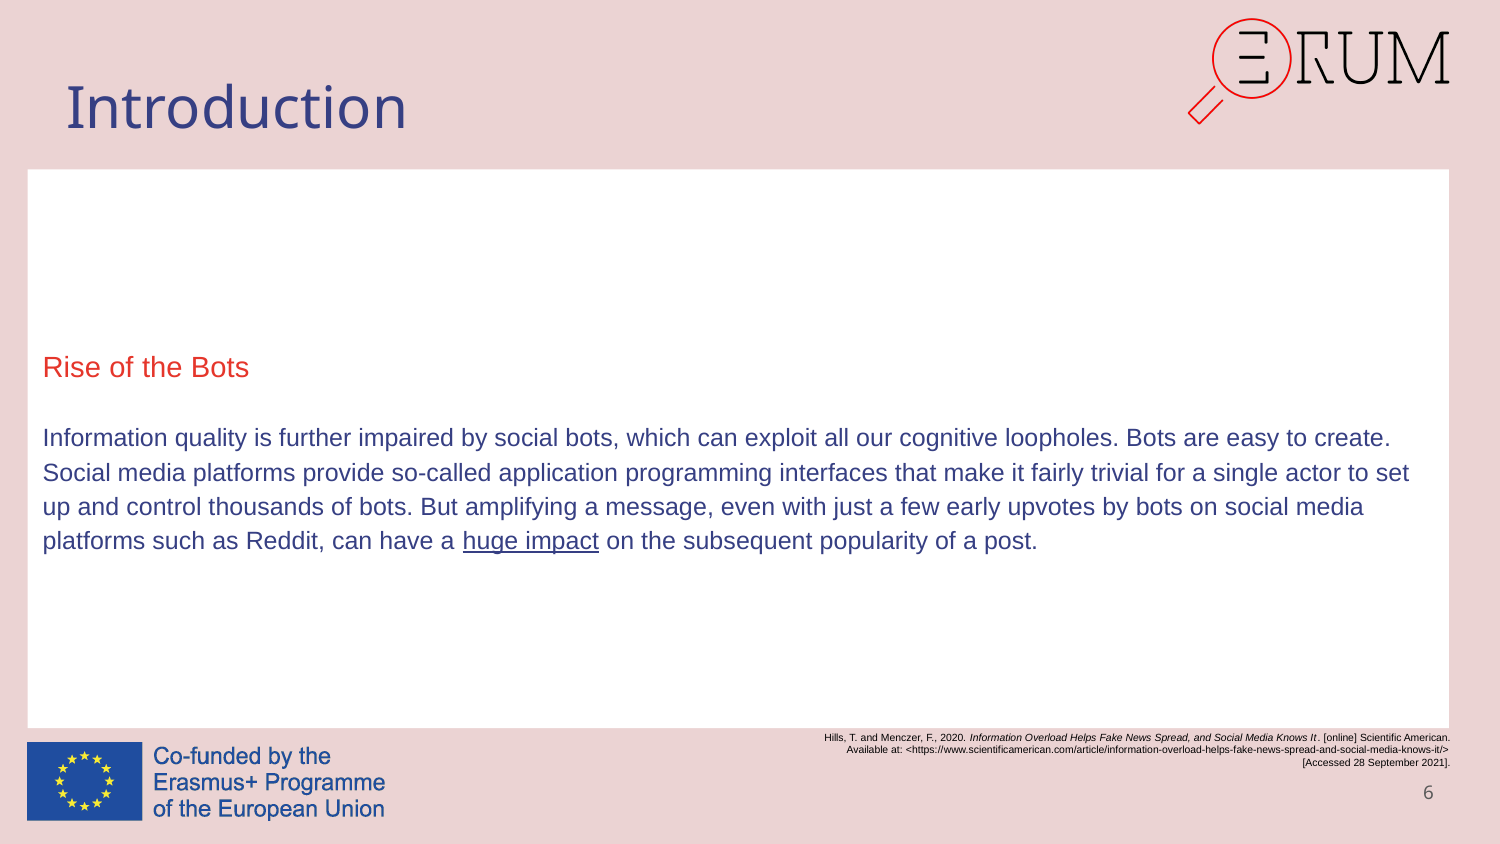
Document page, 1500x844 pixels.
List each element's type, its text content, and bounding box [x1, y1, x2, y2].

slide_number 6 [1358, 783, 1449, 826]
picture [27, 742, 385, 821]
list Rise of the Bots Information quality is further impaired by social bots, which can exploit all our cognitive loopholes. Bots are easy to create. Social media platforms provide so-called application programming interfaces that make it fairly trivial for a single actor to set up and control thousands of bots. But amplifying a message, even with just a few early upvotes by bots on social media platforms such as Reddit, can have a huge impact on the subsequent popularity of a post. [27, 169, 1449, 729]
title Introduction [51, 55, 1168, 150]
picture [1136, 0, 1500, 137]
text_box Hills, T. and Menczer, F., 2020. Information Overload Helps Fake News Spread, and Social Media Knows It. [online] Scientific American. Available at: <https://www.scientificamerican.com/article/information-overload-helps-fake-news-spread-and-social-media-knows-it/> [Accessed 28 September 2021]. [800, 715, 1467, 783]
